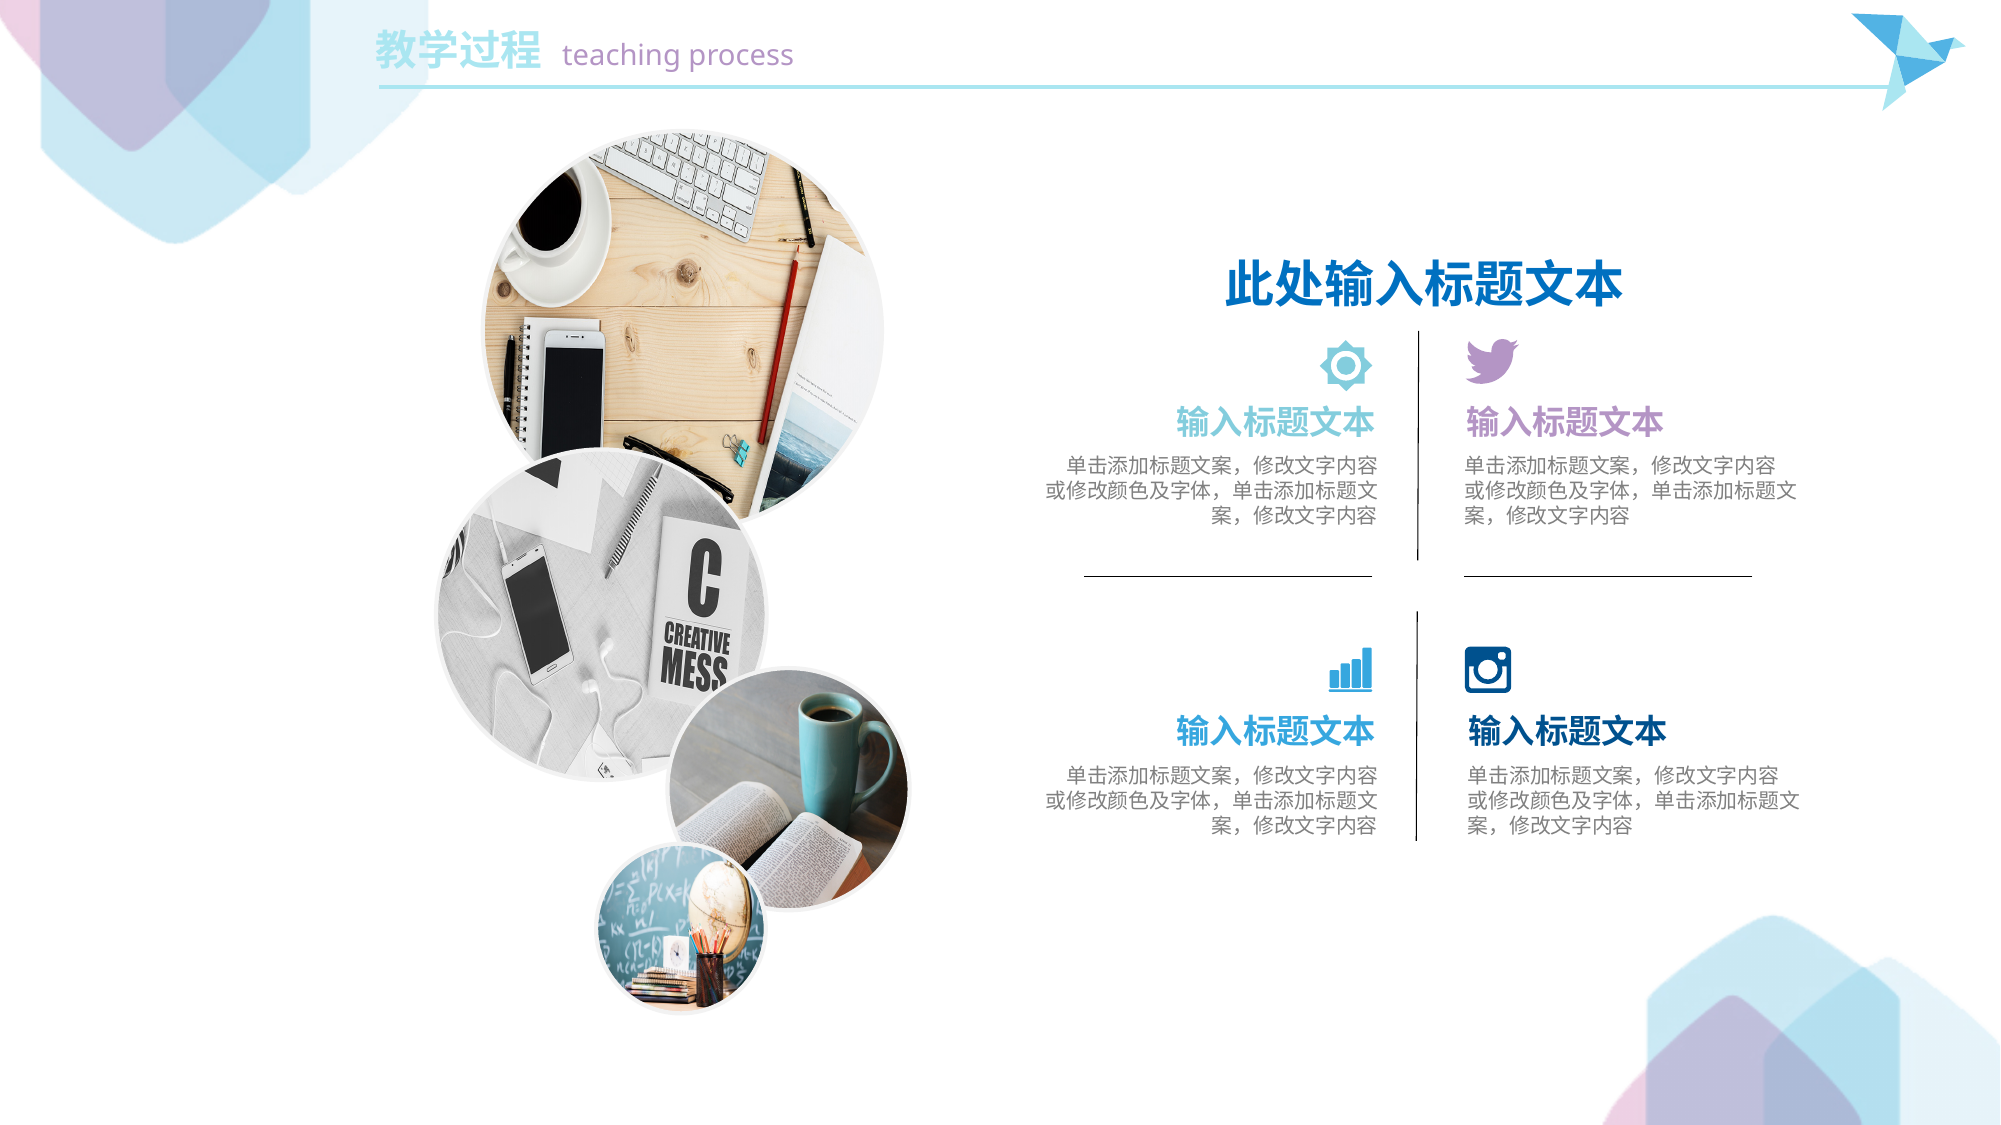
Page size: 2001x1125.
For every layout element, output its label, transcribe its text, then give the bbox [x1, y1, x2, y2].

text_box 此处输入标题文本 [1209, 245, 1640, 321]
text_box 输入标题文本 [1161, 703, 1391, 758]
text_box 输入标题文本 [1453, 703, 1684, 758]
text_box 单击添加标题文案，修改文字内容 或修改颜色及字体，单击添加标题文案，修改文字内容 [1452, 754, 1824, 845]
text_box 单击添加标题文案，修改文字内容 或修改颜色及字体，单击添加标题文案，修改文字内容 [1449, 445, 1821, 536]
picture [1604, 855, 2001, 1125]
text_box [482, 130, 882, 522]
text_box 单击添加标题文案，修改文字内容 或修改颜色及字体，单击添加标题文案，修改文字内容 [1022, 445, 1393, 536]
text_box [667, 668, 910, 911]
text_box 输入标题文本 [1451, 393, 1681, 449]
text_box [1465, 338, 1520, 384]
text_box 输入标题文本 [1161, 393, 1391, 449]
picture [0, 0, 492, 319]
text_box [596, 843, 766, 1014]
text_box [436, 449, 767, 781]
text_box [1464, 646, 1512, 693]
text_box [1328, 647, 1373, 692]
text_box 单击添加标题文案，修改文字内容 或修改颜色及字体，单击添加标题文案，修改文字内容 [1022, 754, 1393, 845]
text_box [1319, 340, 1373, 392]
